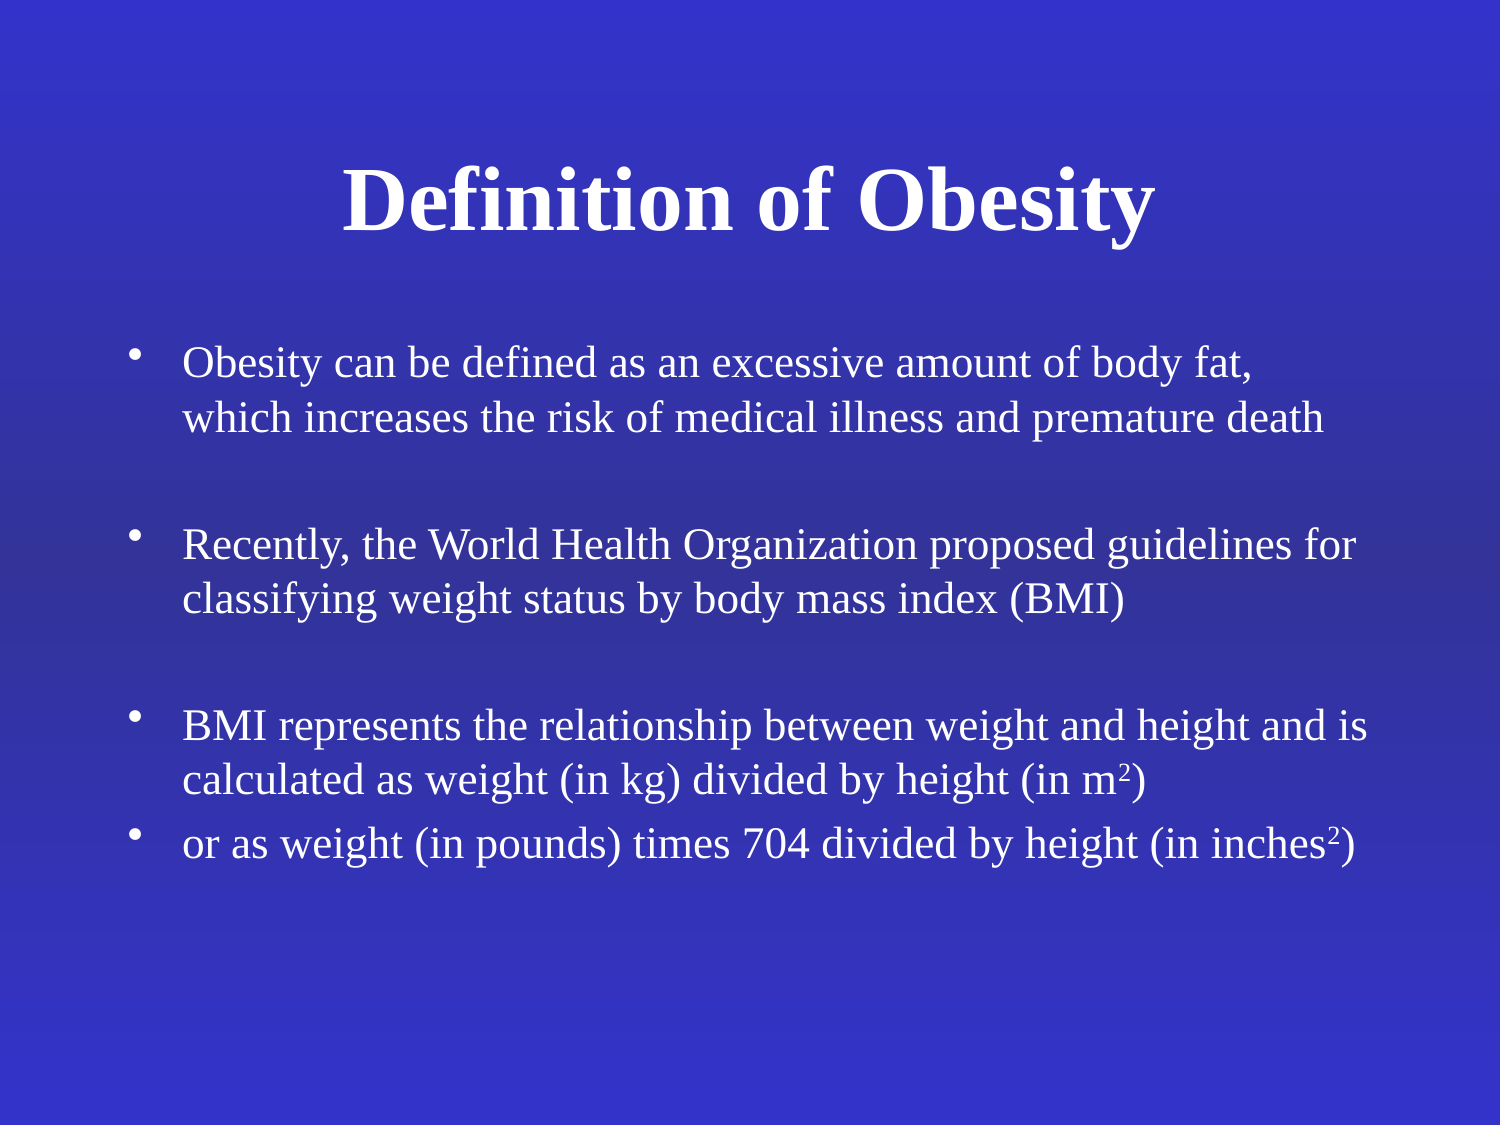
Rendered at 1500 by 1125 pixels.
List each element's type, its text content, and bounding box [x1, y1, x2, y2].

list Obesity can be defined as an excessive amount of body fat, which increases the risk of medical illness and premature death Recently, the World Health Organization proposed guidelines for classifying weight status by body mass index (BMI) BMI represents the relationship between weight and height and is calculated as weight (in kg) divided by height (in m2) or as weight (in pounds) times 704 divided by height (in inches2) [112, 324, 1388, 1001]
title Definition of Obesity [112, 99, 1388, 288]
